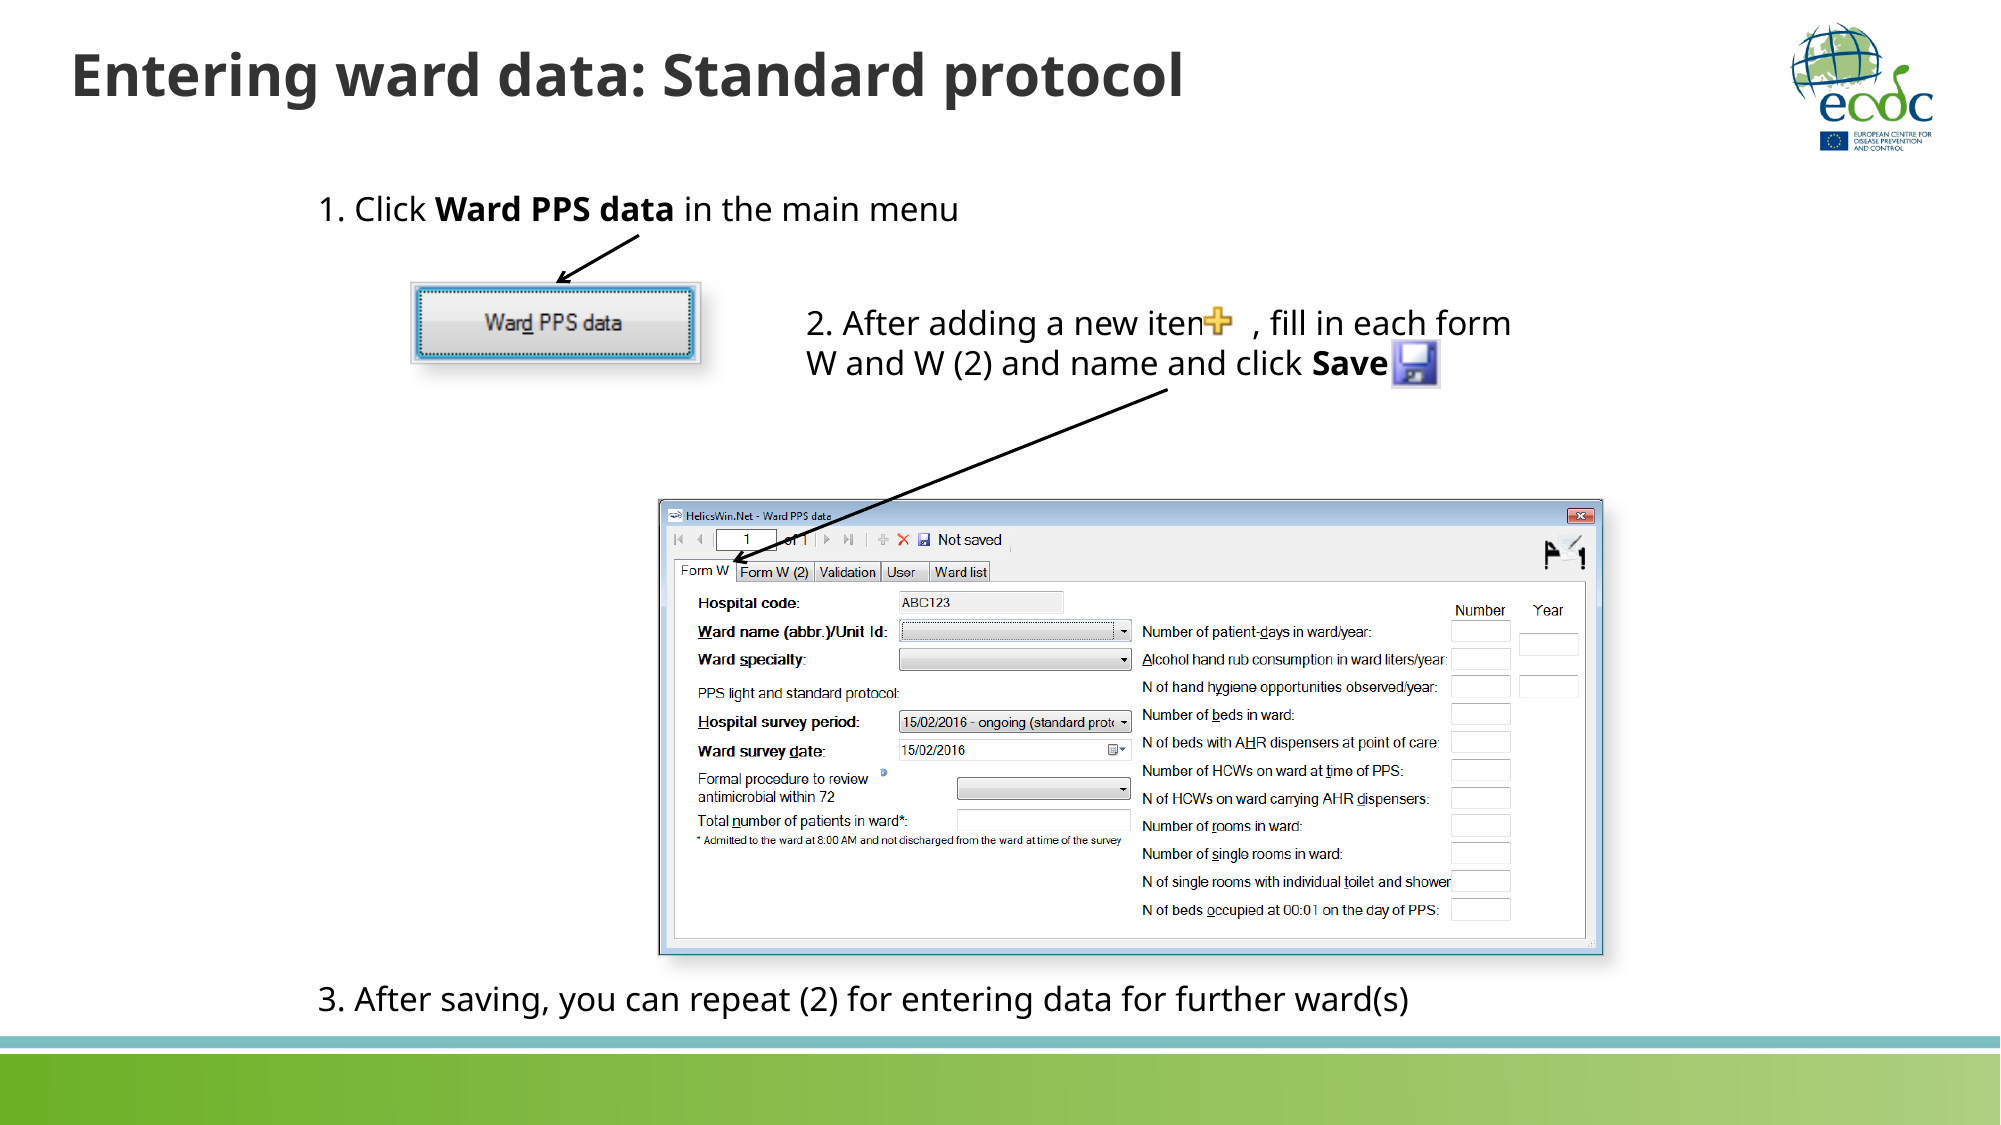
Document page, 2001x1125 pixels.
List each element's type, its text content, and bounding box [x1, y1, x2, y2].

picture [0, 0, 2000, 1125]
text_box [732, 390, 1168, 563]
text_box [555, 236, 640, 284]
text_box 2. After adding a new item , fill in each form W and W (2) and name and click Save [791, 294, 1544, 390]
title Entering ward data: Standard protocol [70, 46, 1764, 177]
text_box 3. After saving, you can repeat (2) for entering data for further ward(s) [303, 970, 1684, 1026]
text_box 1. Click Ward PPS data in the main menu [303, 180, 975, 236]
